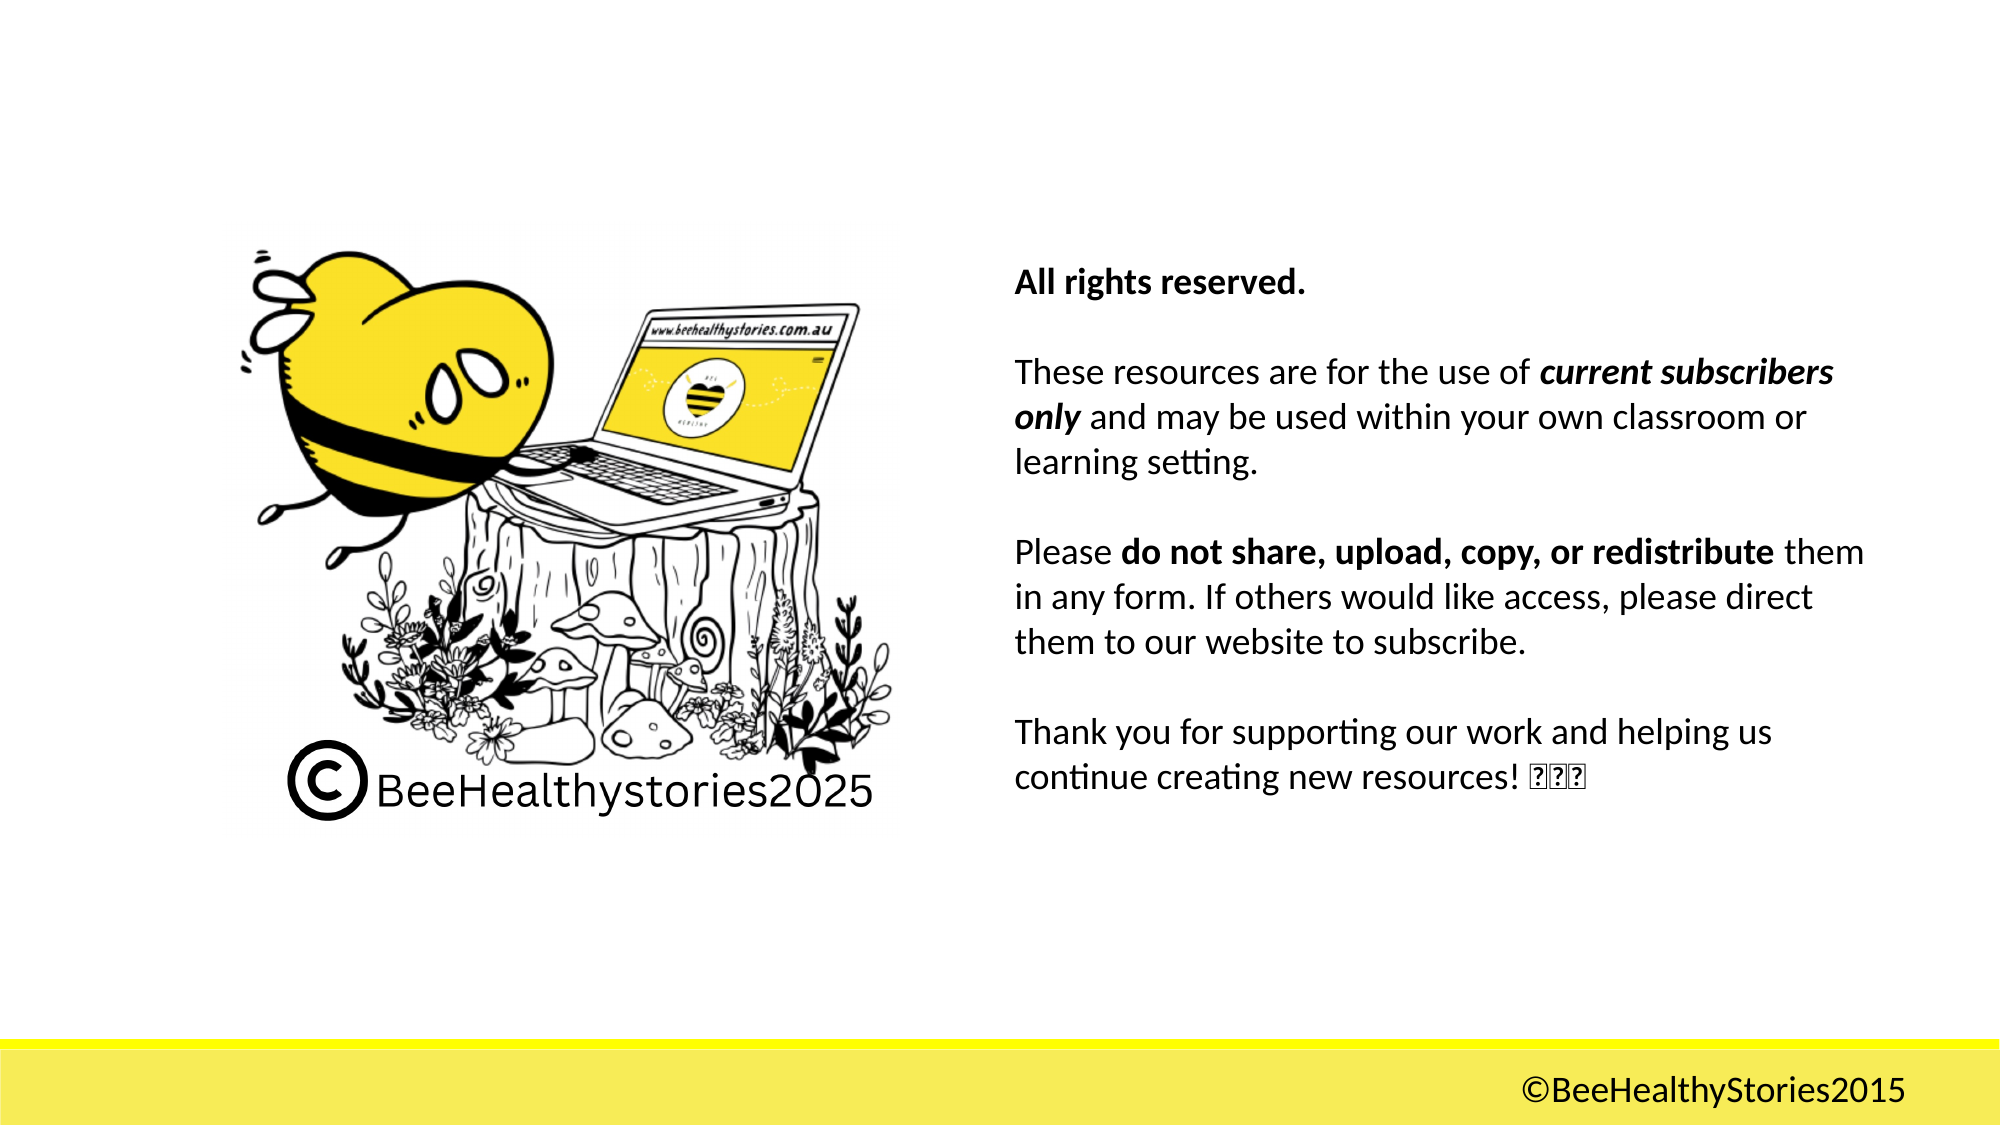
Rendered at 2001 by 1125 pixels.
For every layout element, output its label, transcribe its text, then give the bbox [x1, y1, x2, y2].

picture [222, 221, 901, 838]
text_box All rights reserved. These resources are for the use of current subscribers only and may be used within your own classroom or learning setting. Please do not share, upload, copy, or redistribute them in any form. If others would like access, please direct them to our website to subscribe. Thank you for supporting our work and helping us continue creating new resources! 🐝💛🌱 [999, 249, 1886, 804]
